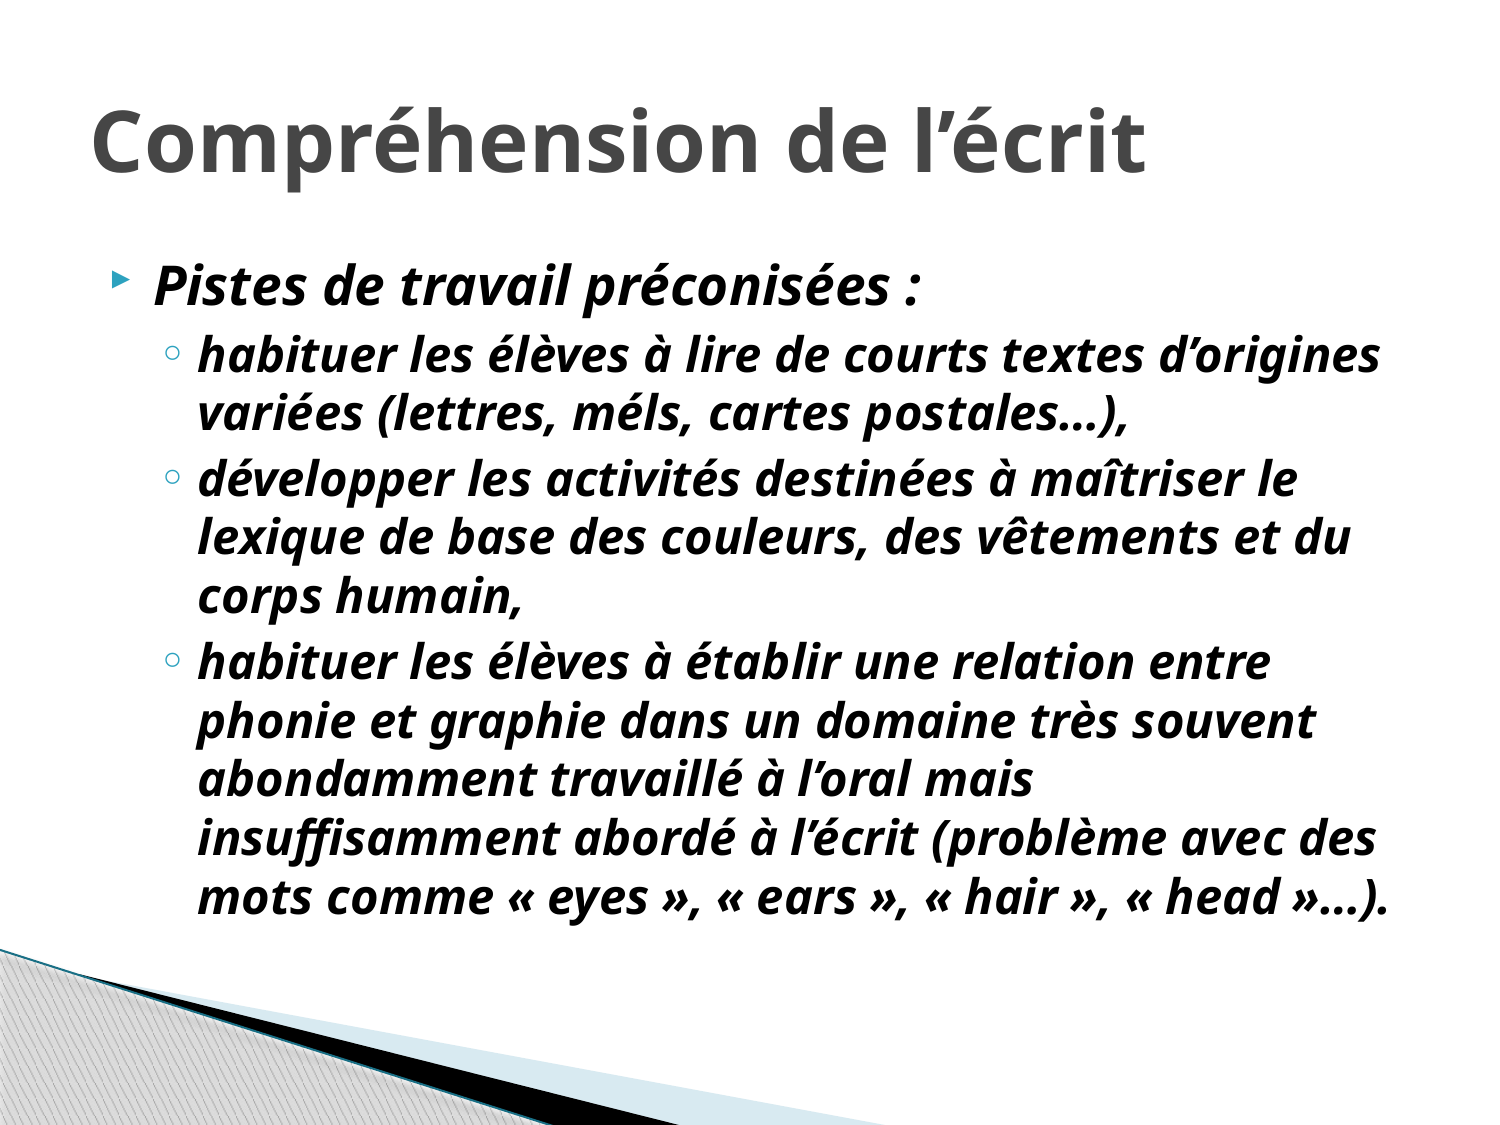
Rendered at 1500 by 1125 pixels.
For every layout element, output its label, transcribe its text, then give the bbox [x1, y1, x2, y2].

title Compréhension de l’écrit [75, 45, 1425, 233]
list Pistes de travail préconisées : habituer les élèves à lire de courts textes d’origines variées (lettres, méls, cartes postales…), développer les activités destinées à maîtriser le lexique de base des couleurs, des vêtements et du corps humain, habituer les élèves à établir une relation entre phonie et graphie dans un domaine très souvent abondamment travaillé à l’oral mais insuffisamment abordé à l’écrit (problème avec des mots comme « eyes », « ears », « hair », « head »…). [75, 243, 1425, 986]
